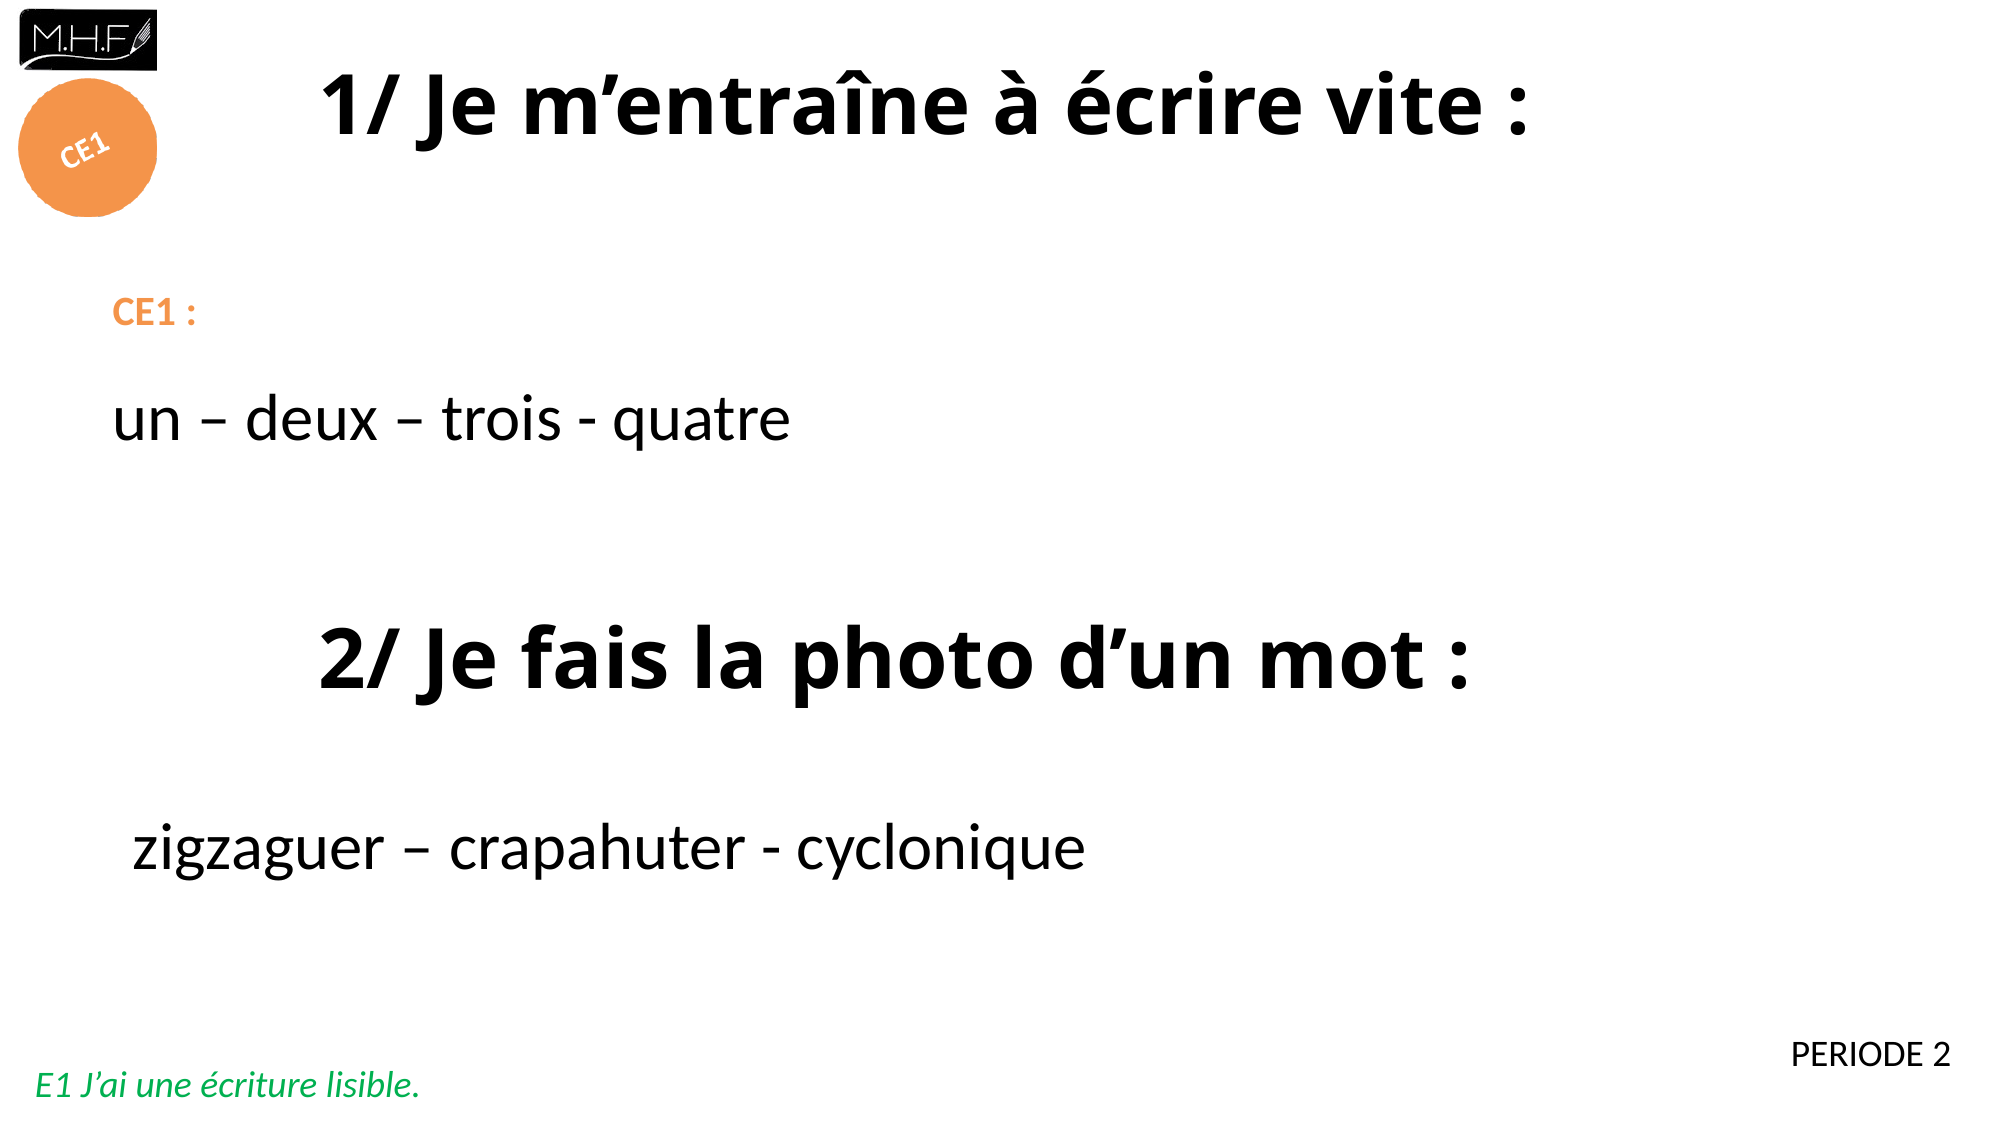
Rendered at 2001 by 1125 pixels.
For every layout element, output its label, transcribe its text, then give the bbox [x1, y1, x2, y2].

text_box 2/ Je fais la photo d’un mot : [303, 561, 1549, 762]
picture [18, 78, 157, 218]
picture [16, 7, 157, 74]
text_box PERIODE 2 [1362, 1021, 1967, 1082]
text_box 1/ Je m’entraîne à écrire vite : [303, 7, 1549, 208]
text_box E1 J’ai une écriture lisible. [19, 1052, 646, 1125]
text_box CE1 : un – deux – trois - quatre [98, 276, 816, 507]
text_box zigzaguer – crapahuter - cyclonique [118, 795, 1631, 891]
